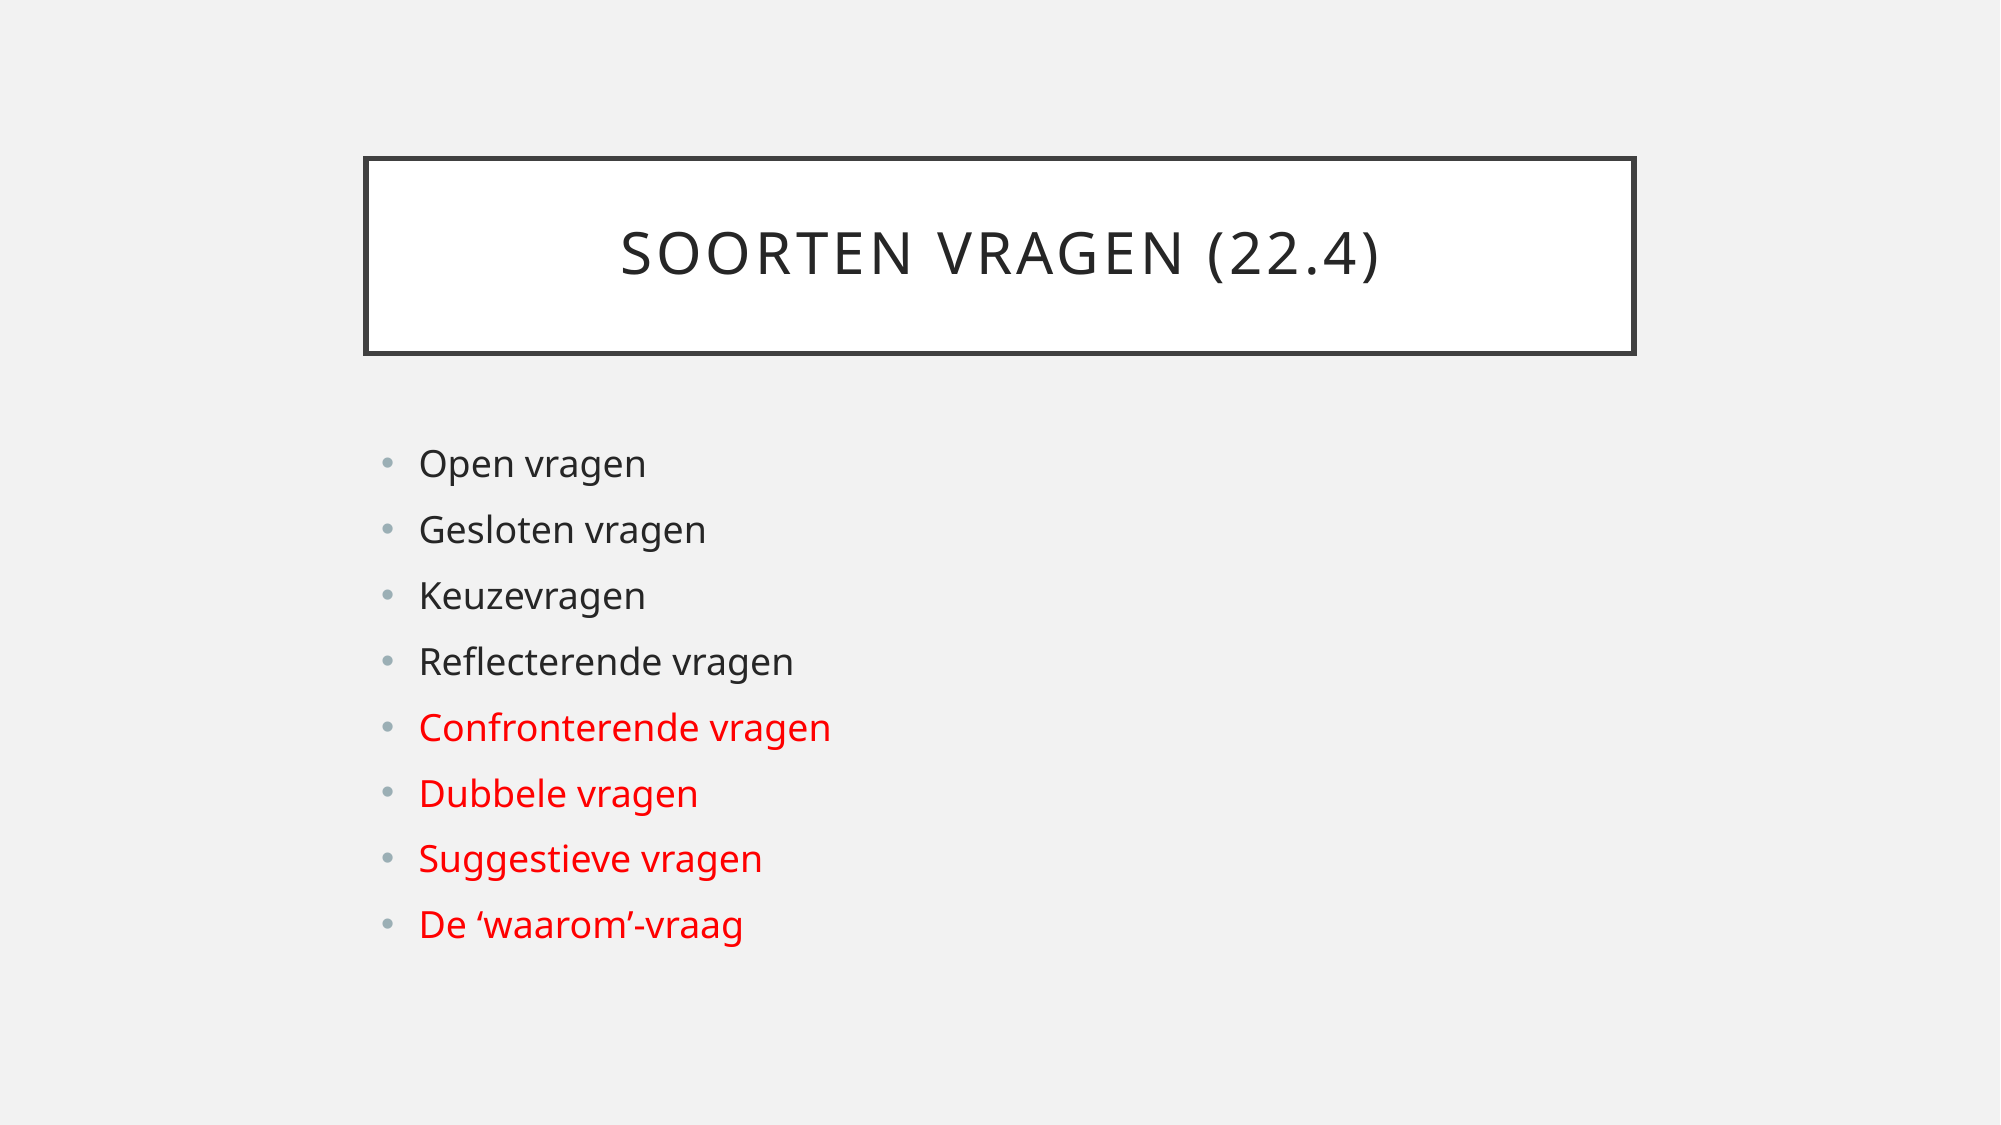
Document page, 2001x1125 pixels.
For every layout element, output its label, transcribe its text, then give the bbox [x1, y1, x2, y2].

title Soorten vragen (22.4) [363, 156, 1637, 356]
list Open vragen Gesloten vragen Keuzevragen Reflecterende vragen Confronterende vragen Dubbele vragen Suggestieve vragen De ‘waarom’-vraag [366, 432, 1722, 1062]
